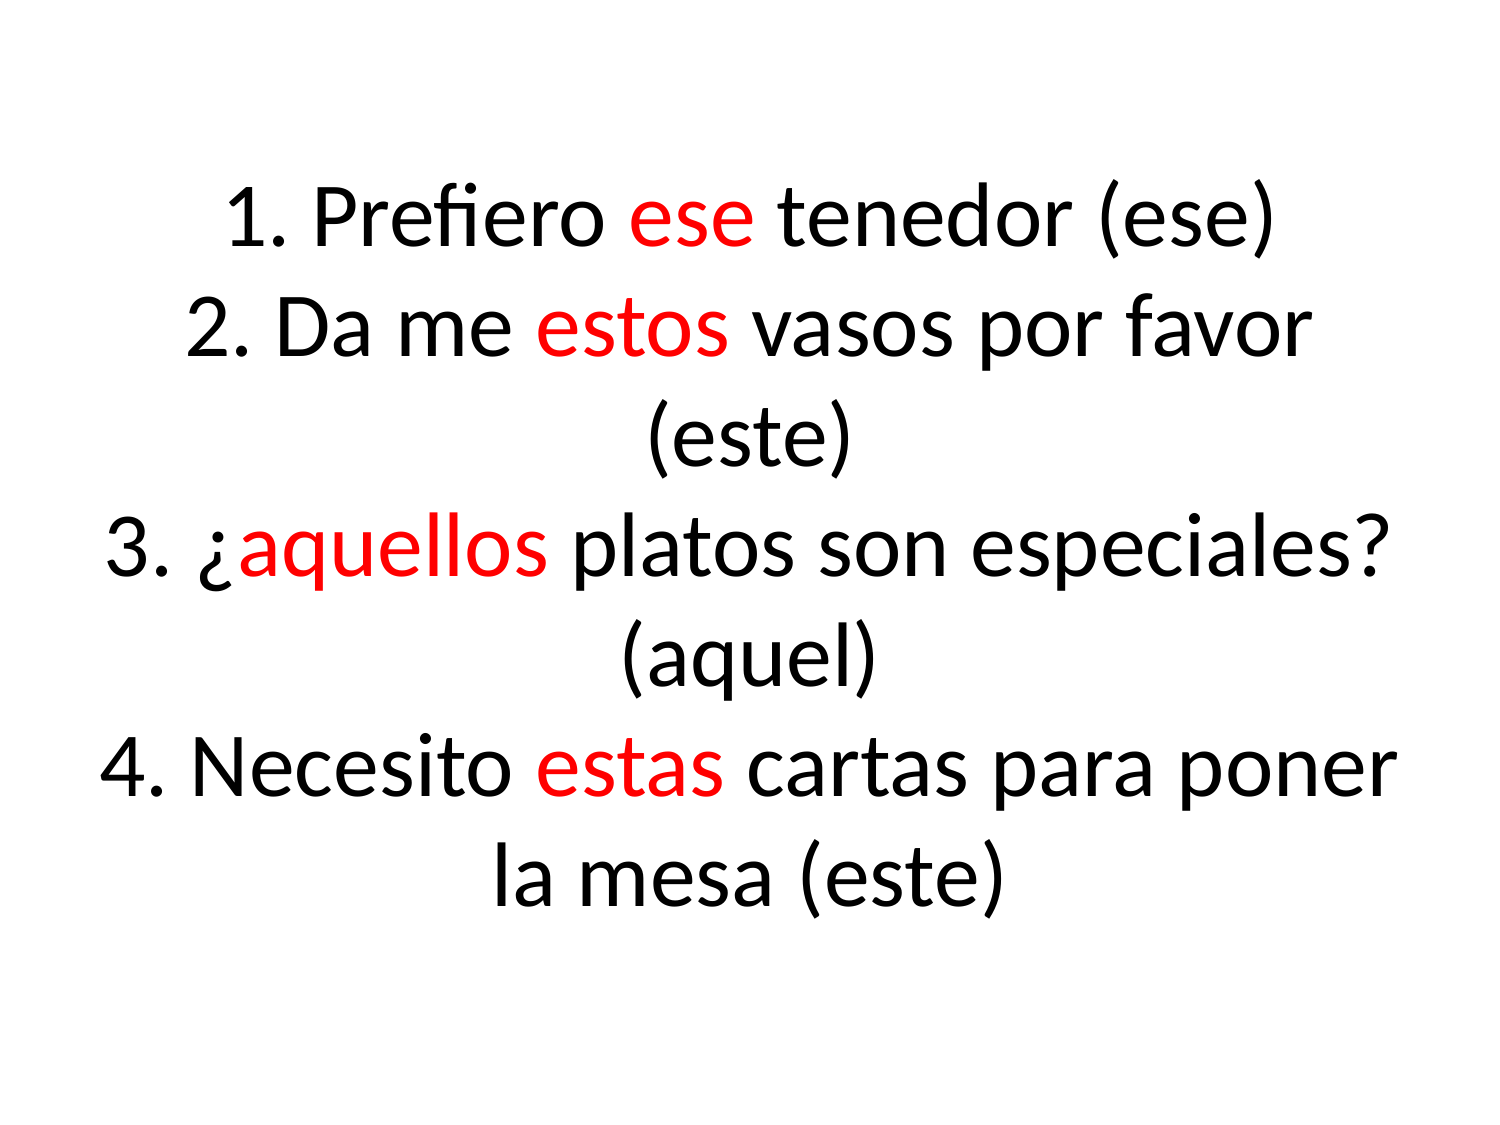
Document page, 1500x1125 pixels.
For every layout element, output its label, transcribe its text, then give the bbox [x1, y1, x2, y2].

title 1. Prefiero ese tenedor (ese) 2. Da me estos vasos por favor (este) 3. ¿aquellos platos son especiales? (aquel) 4. Necesito estas cartas para poner la mesa (este) [75, 45, 1425, 1035]
